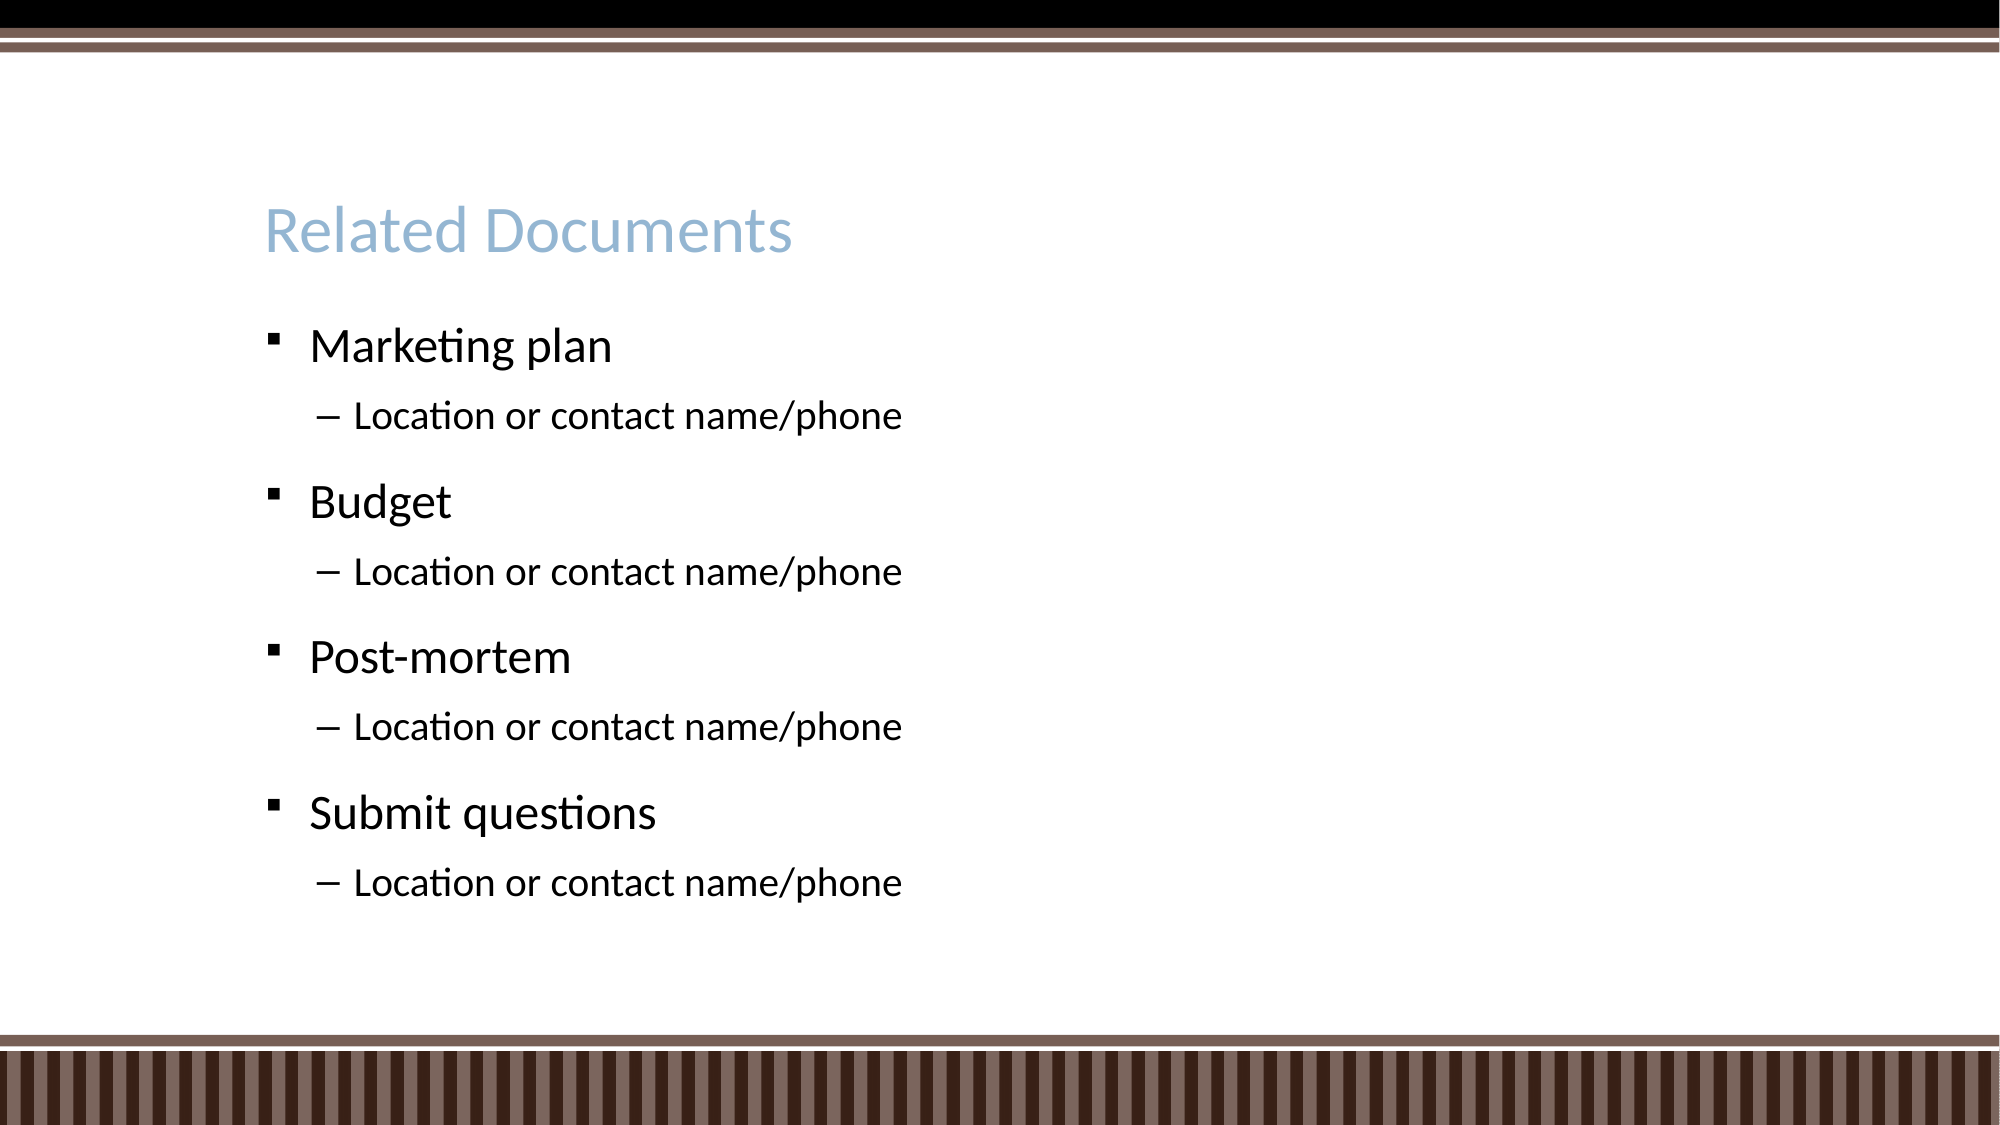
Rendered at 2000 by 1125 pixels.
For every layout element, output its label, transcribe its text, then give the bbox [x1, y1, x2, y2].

title Related Documents [249, 99, 1750, 275]
list Marketing plan Location or contact name/phone Budget Location or contact name/phone Post-mortem Location or contact name/phone Submit questions Location or contact name/phone [249, 312, 1750, 920]
